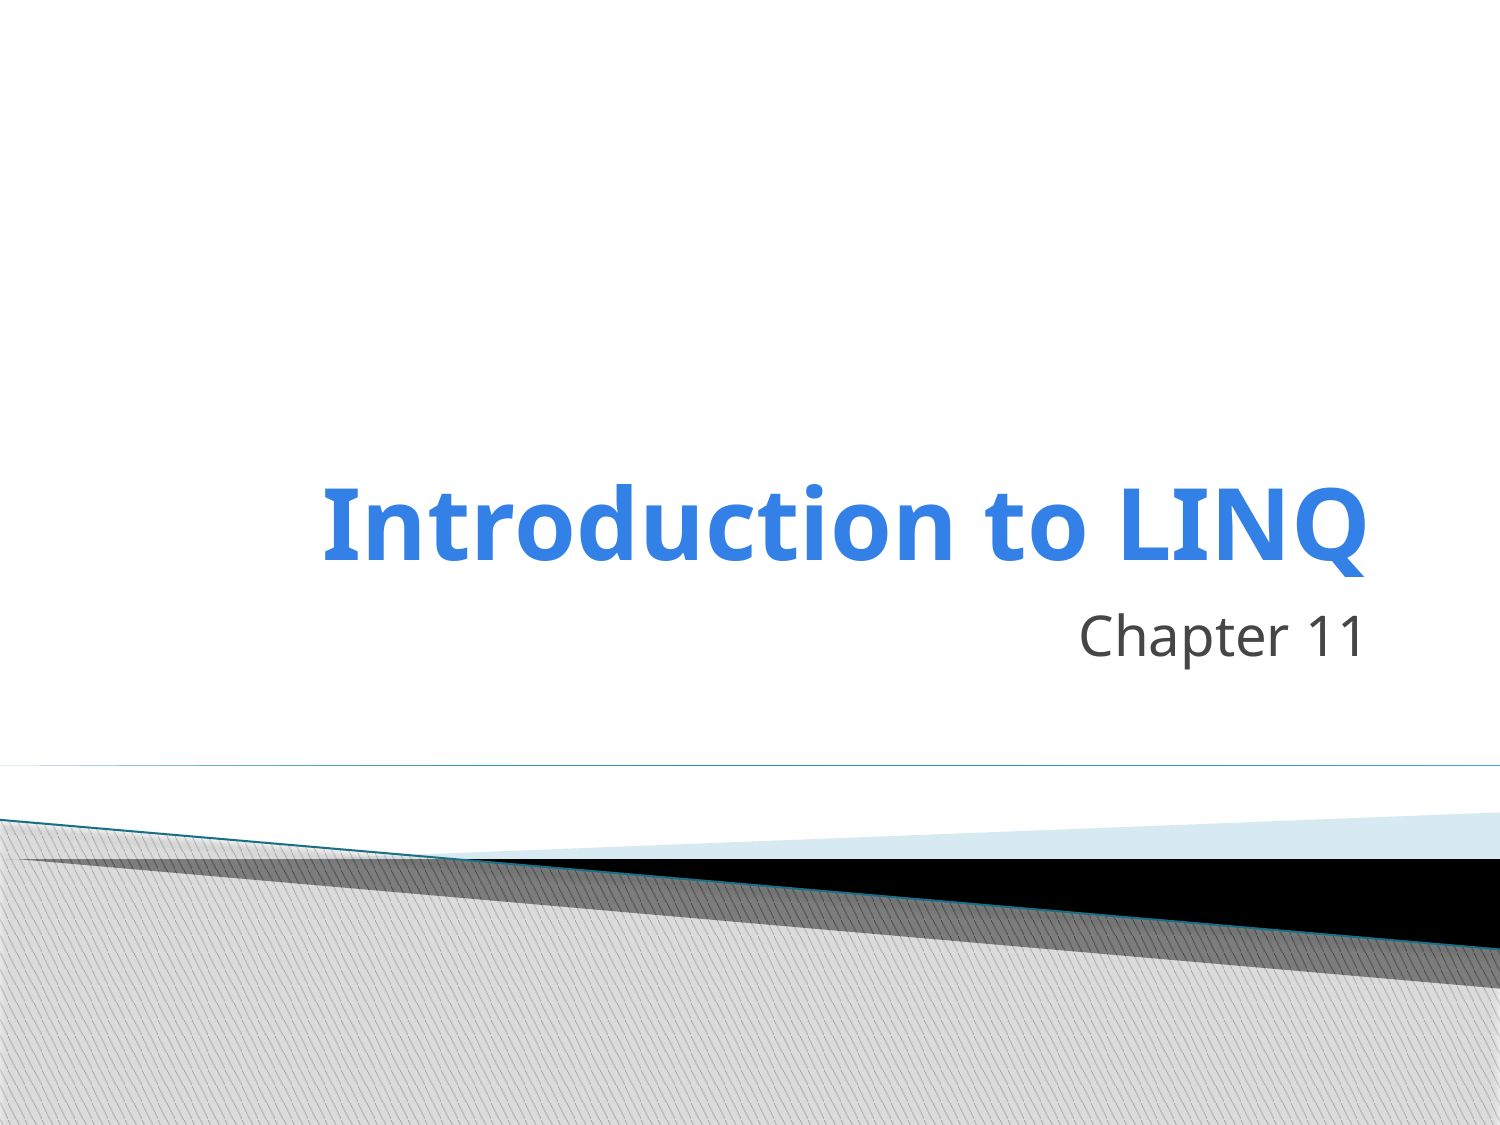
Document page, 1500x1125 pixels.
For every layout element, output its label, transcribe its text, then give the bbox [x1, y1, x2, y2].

footer [718, 1051, 1105, 1112]
picture [5, 859, 1500, 989]
title Introduction to LINQ [112, 287, 1388, 588]
subtitle Chapter 11 [112, 592, 1388, 790]
